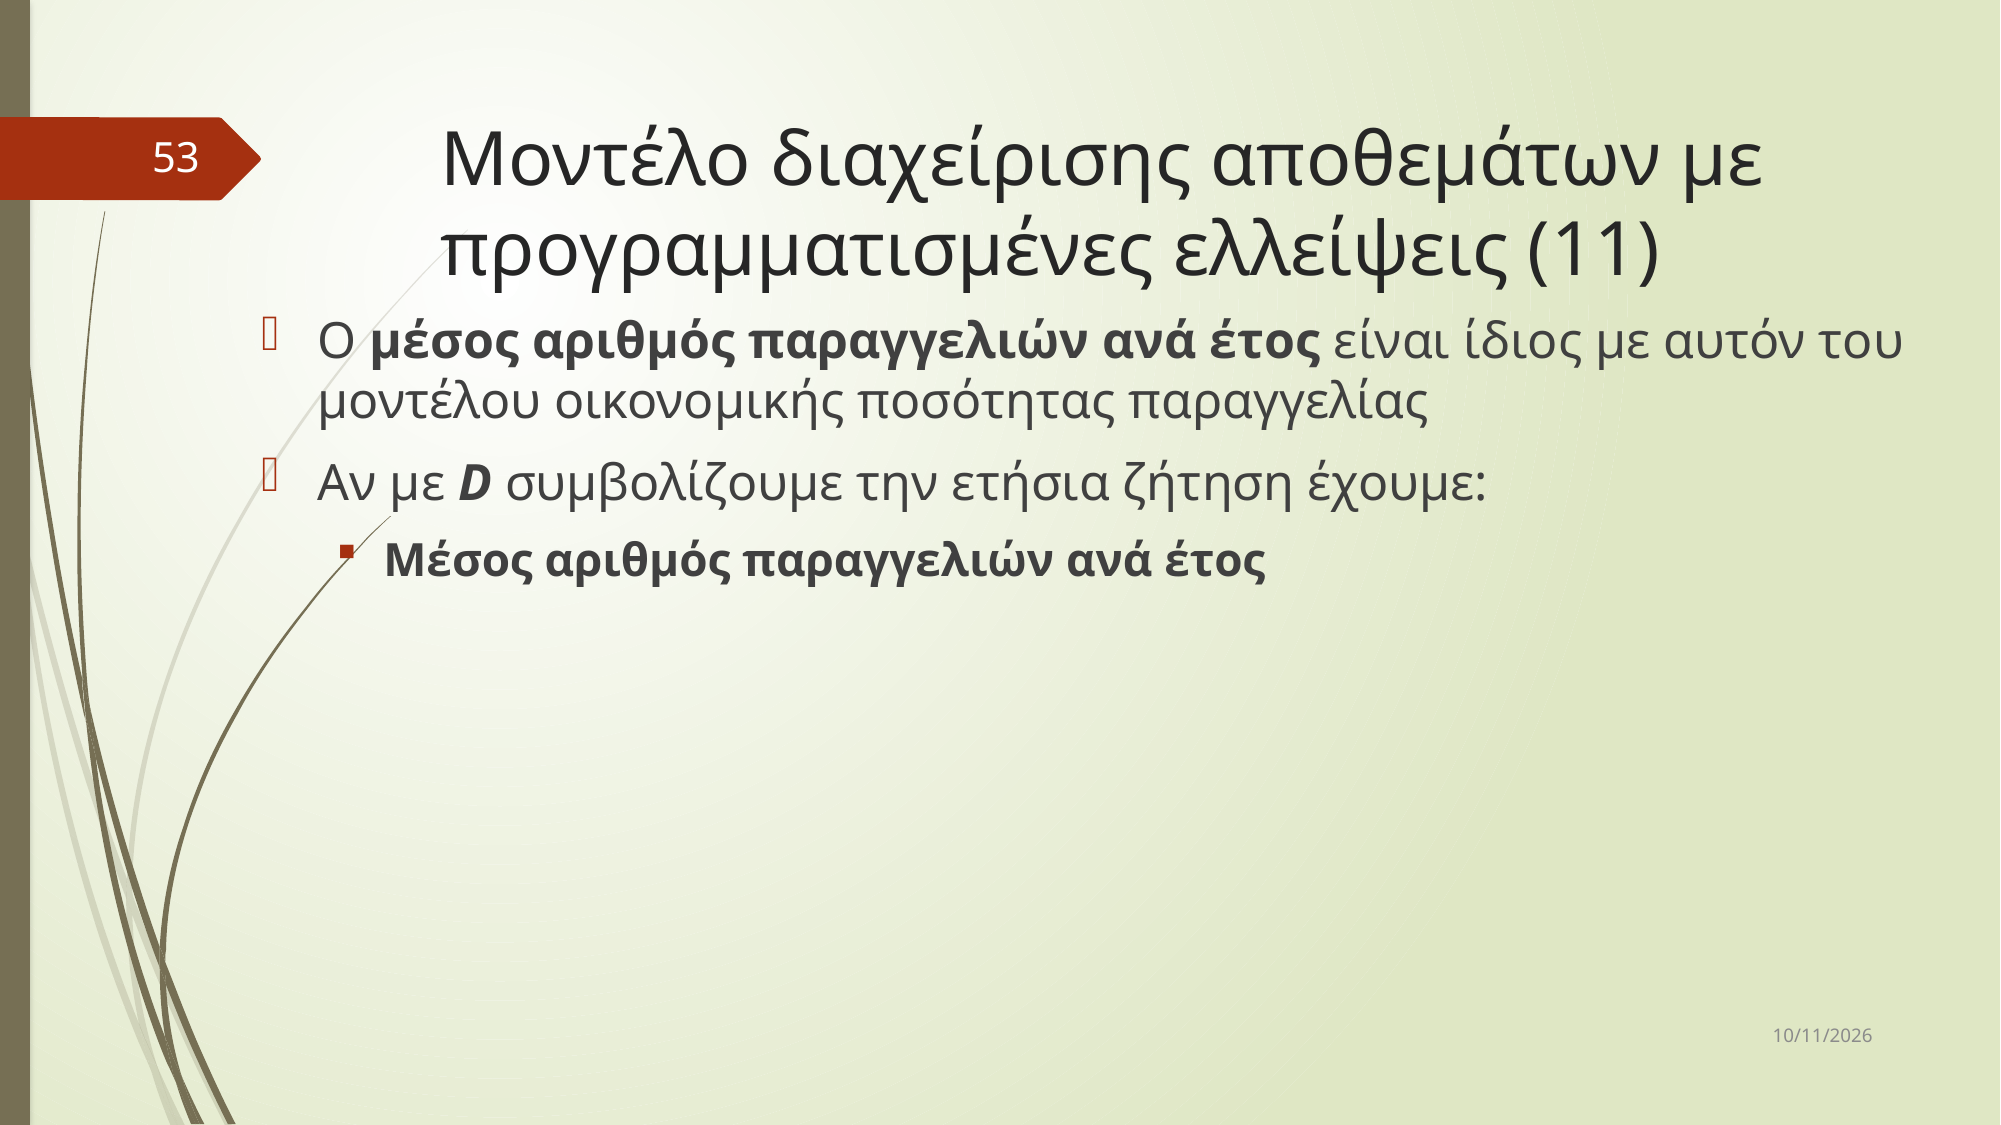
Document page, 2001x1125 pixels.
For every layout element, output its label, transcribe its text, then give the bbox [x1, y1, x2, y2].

title Μοντέλο διαχείρισης αποθεμάτων με προγραμματισμένες ελλείψεις (11) [425, 102, 1888, 313]
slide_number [1699, 1005, 1888, 1067]
slide_number 53 [87, 129, 216, 190]
